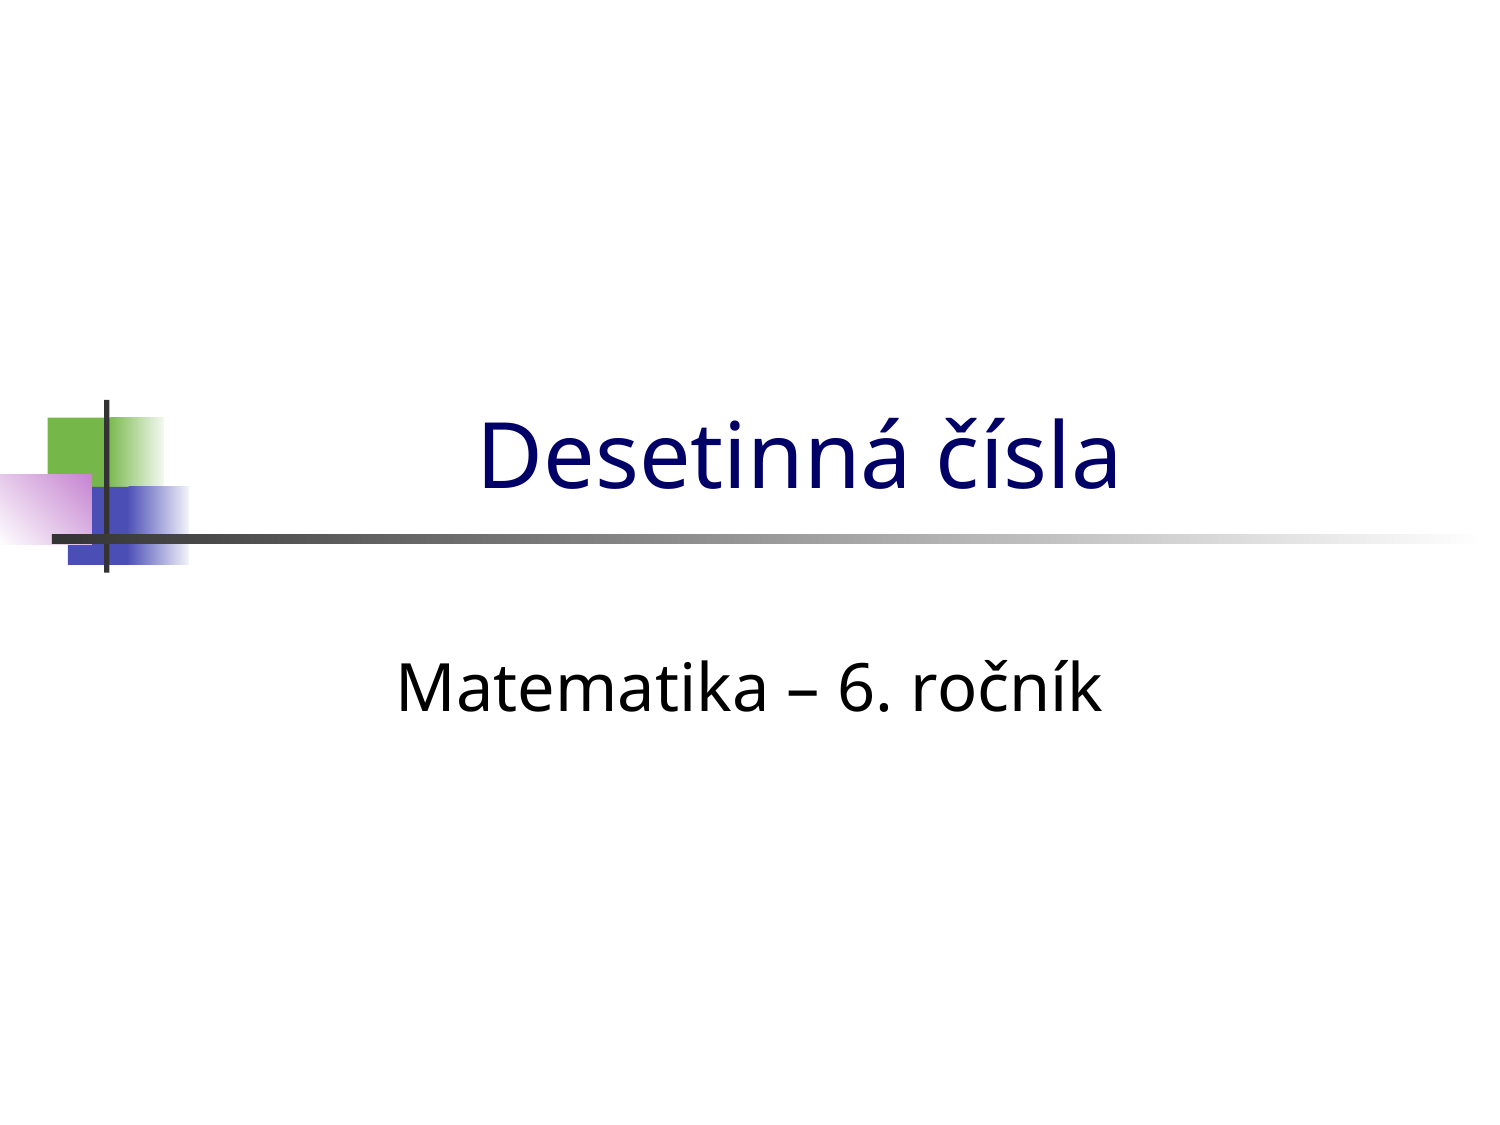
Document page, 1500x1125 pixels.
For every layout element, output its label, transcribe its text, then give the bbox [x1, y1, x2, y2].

title Desetinná čísla [162, 274, 1438, 516]
subtitle Matematika – 6. ročník [224, 637, 1276, 926]
